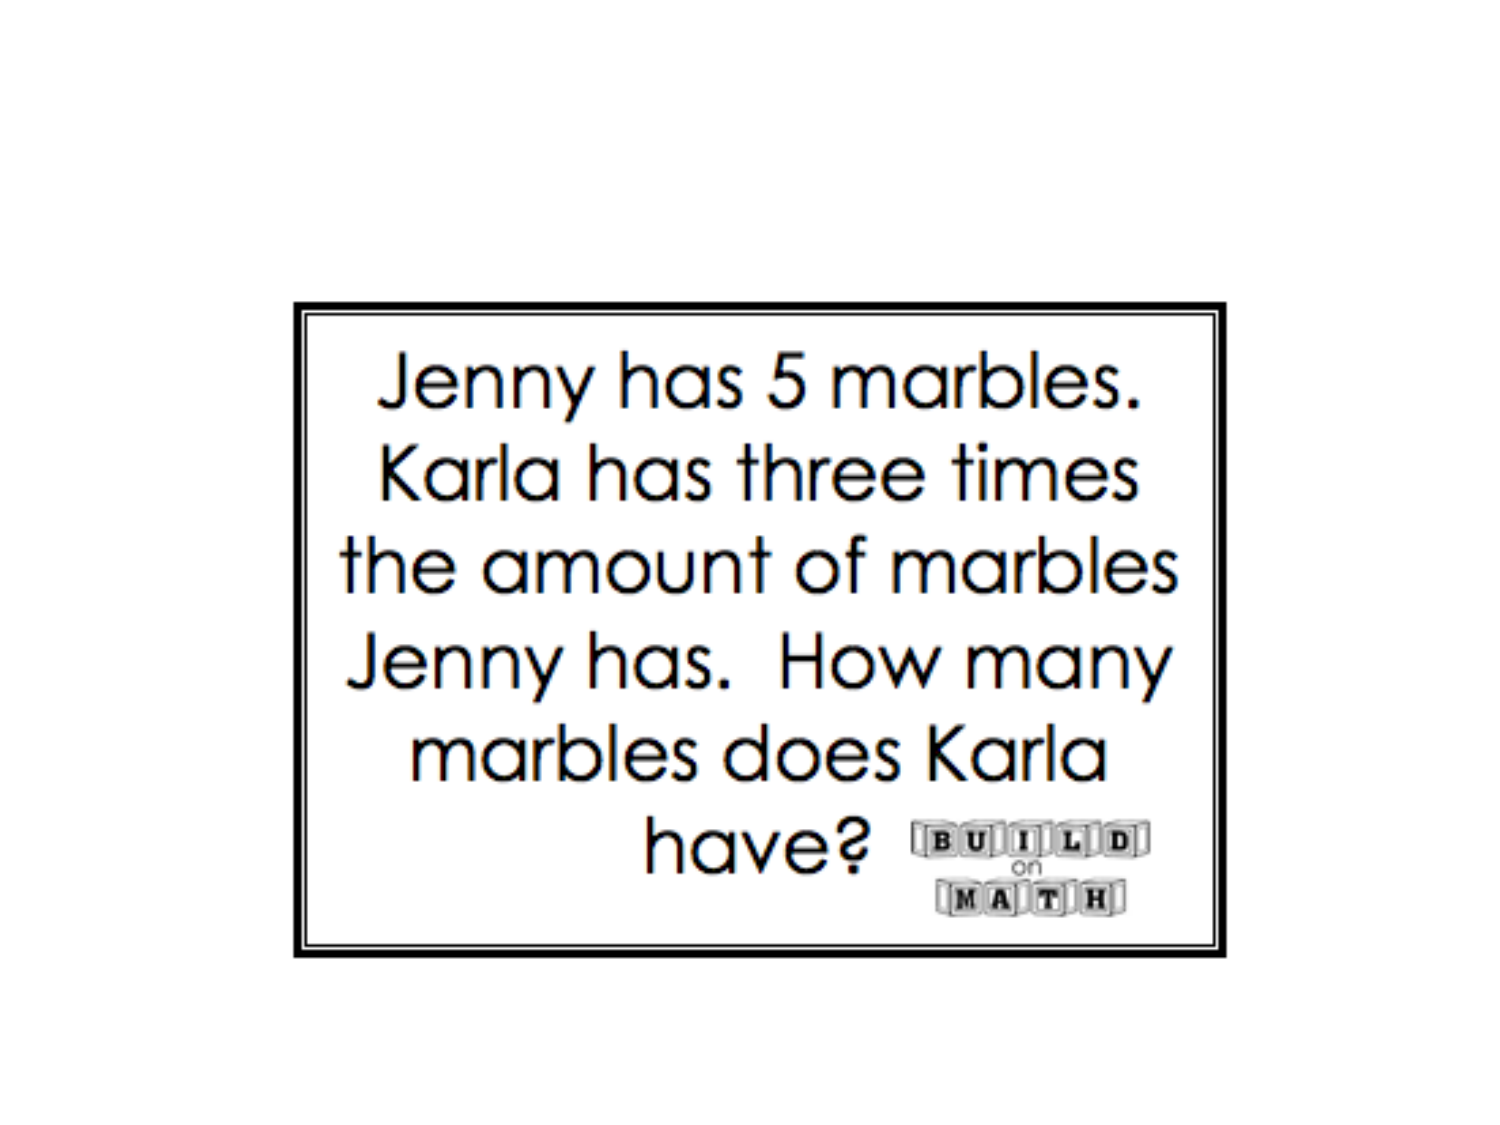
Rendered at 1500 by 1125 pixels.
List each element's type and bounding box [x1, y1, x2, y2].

list [74, 262, 1426, 1006]
